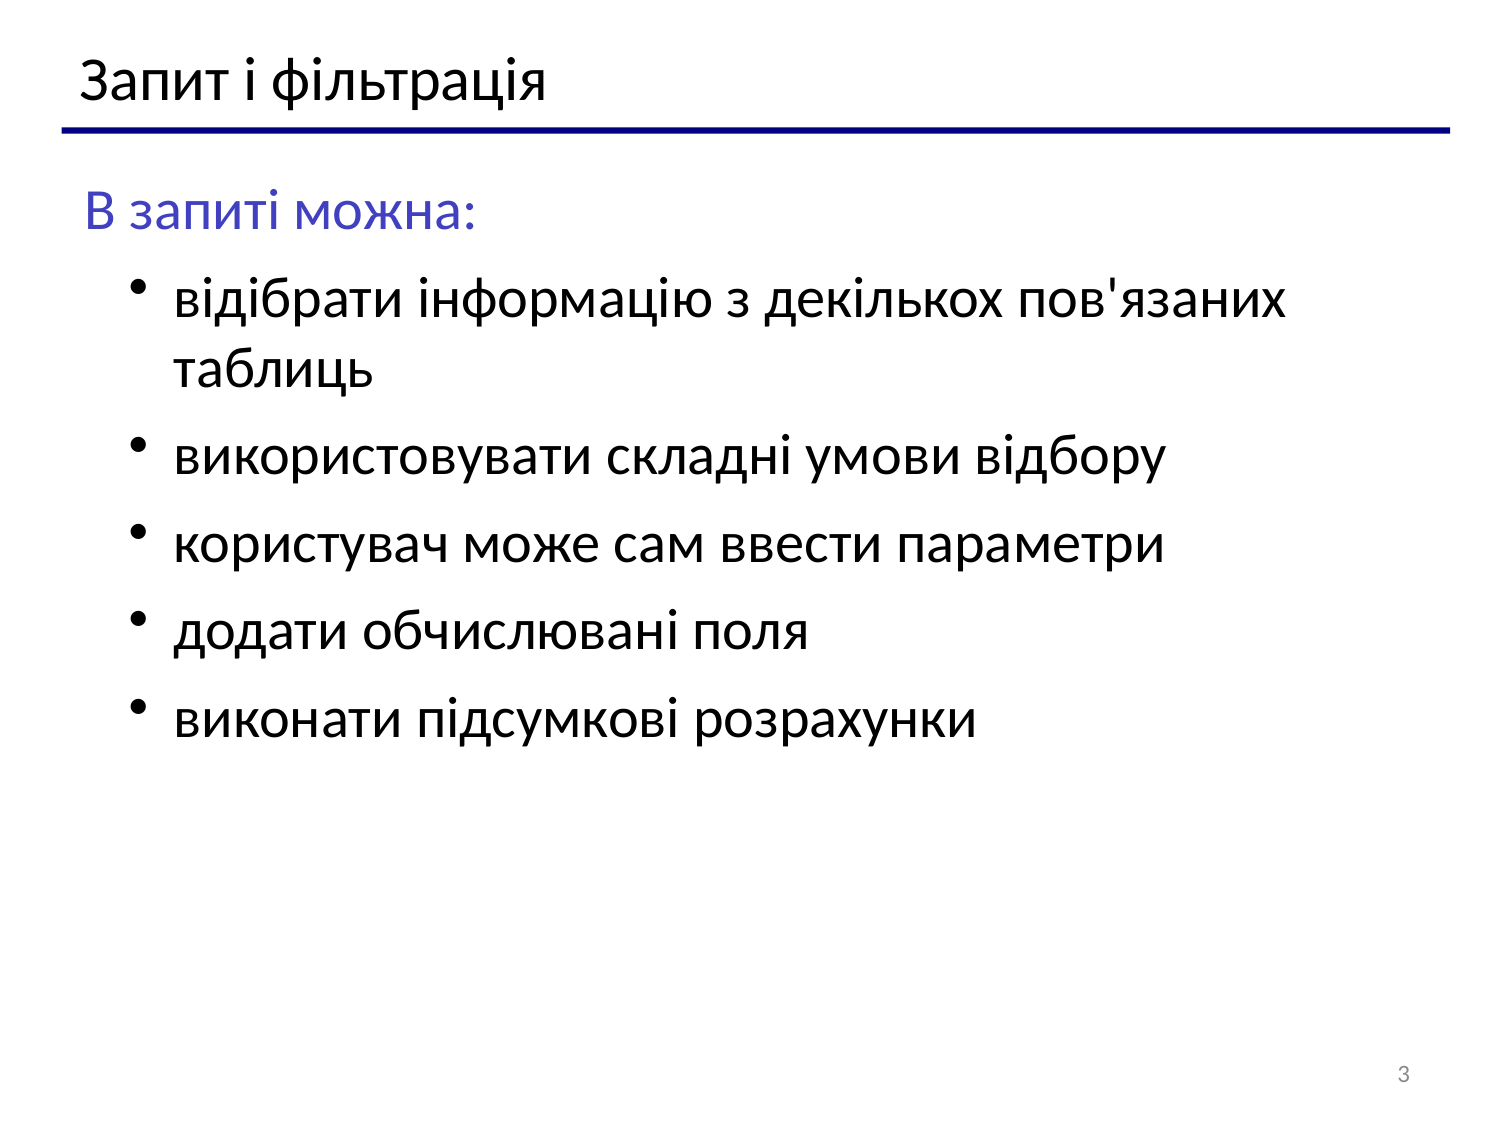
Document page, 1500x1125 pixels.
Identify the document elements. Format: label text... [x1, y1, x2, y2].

slide_number 3 [1074, 1042, 1425, 1103]
text_box В запиті можна: відібрати інформацію з декількох пов'язаних таблиць використовувати складні умови відбору користувач може сам ввести параметри додати обчислювані поля виконати підсумкові розрахунки [70, 164, 1455, 757]
text_box Запит і фільтрація [64, 31, 1401, 121]
